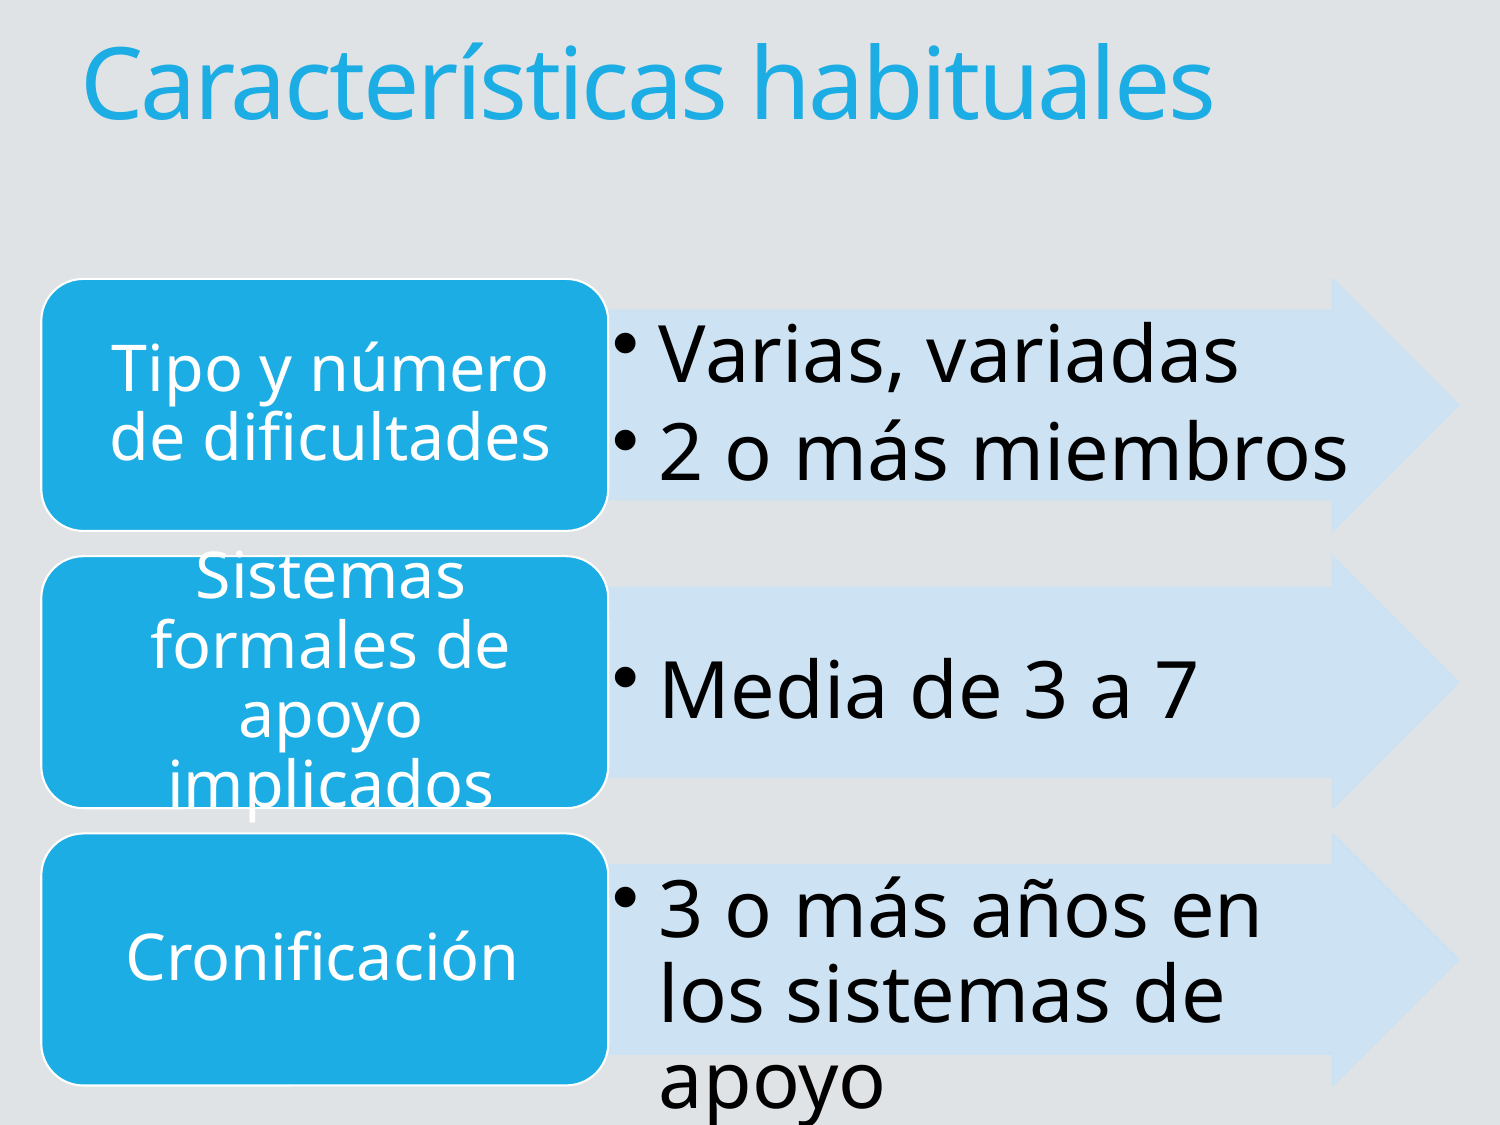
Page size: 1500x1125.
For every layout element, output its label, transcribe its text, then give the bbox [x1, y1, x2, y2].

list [41, 278, 1459, 1086]
text_box Características habituales [64, 1, 1391, 173]
